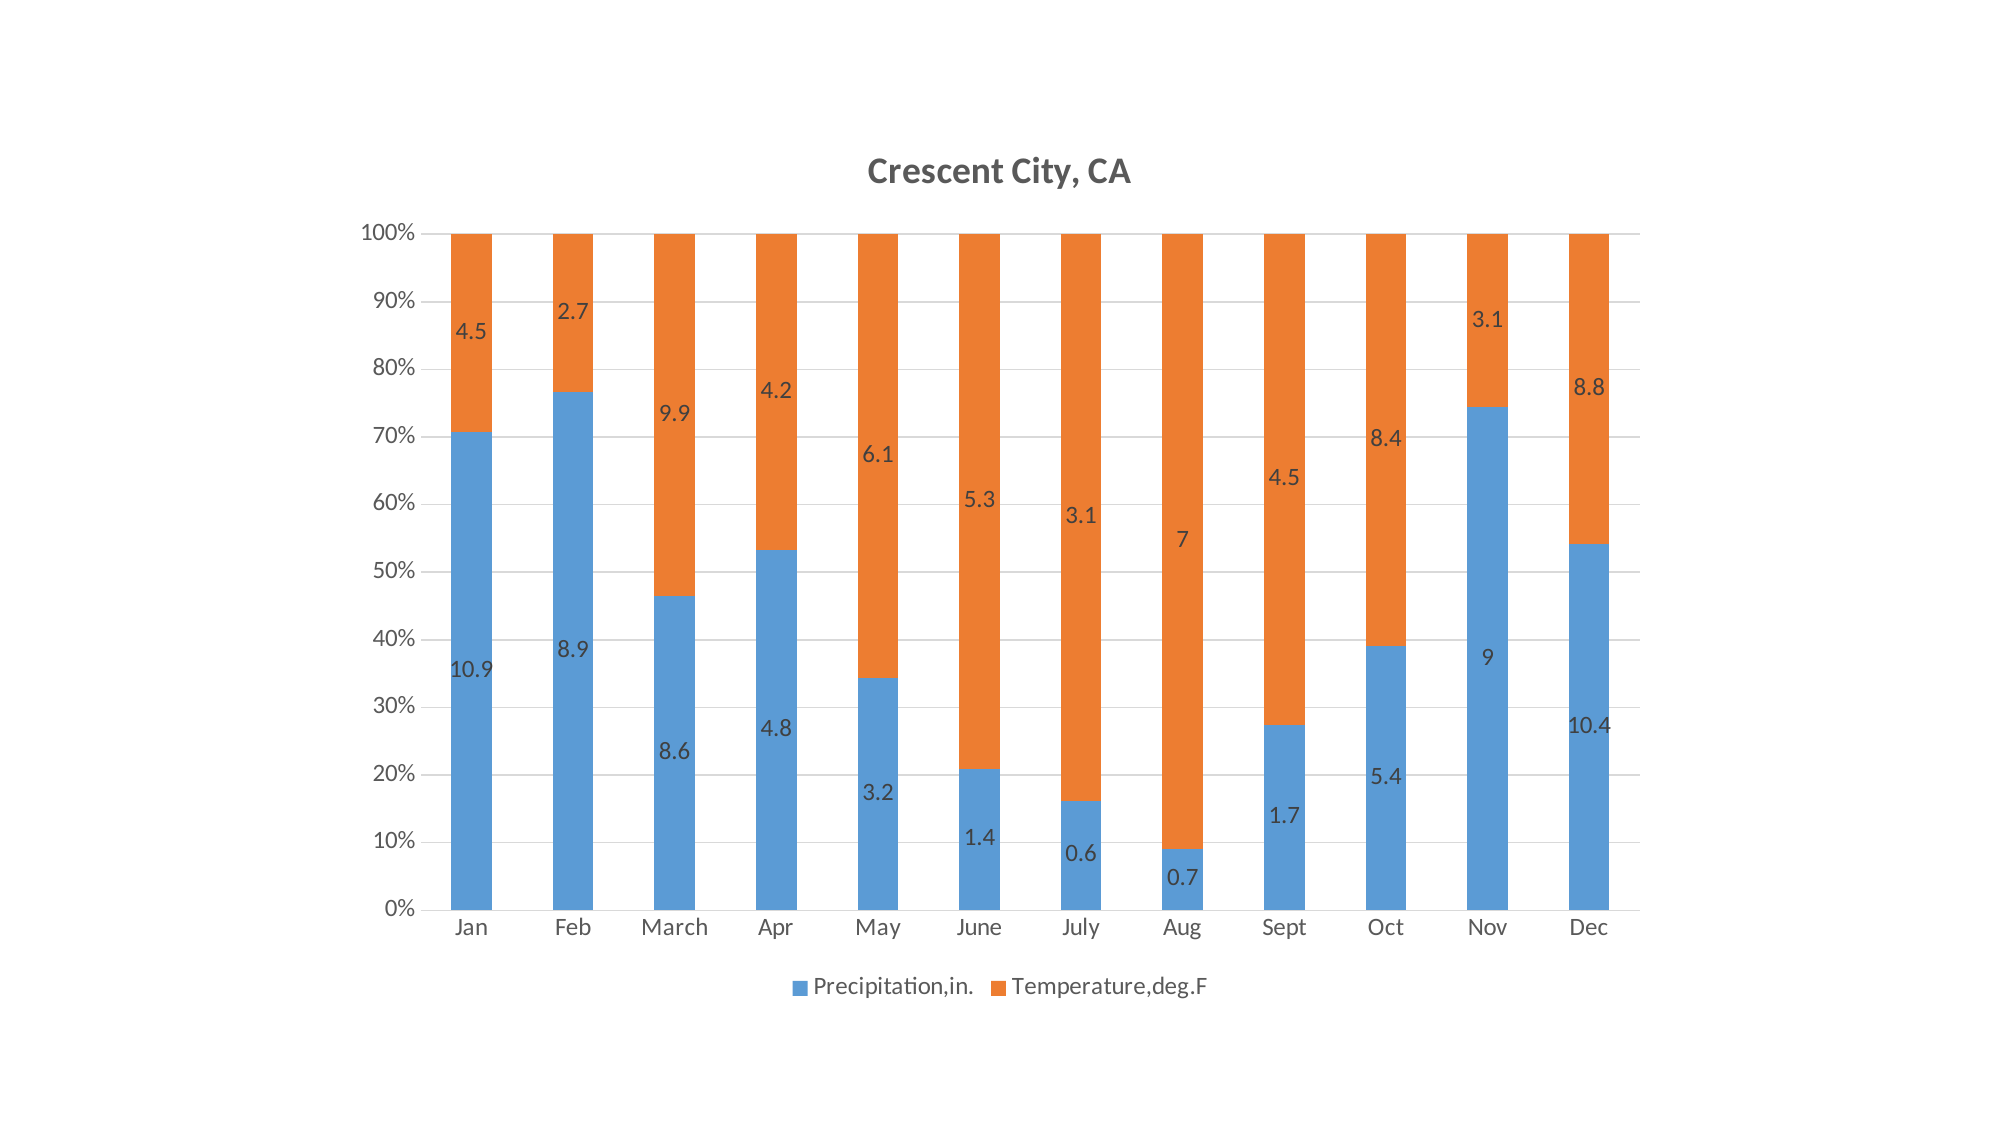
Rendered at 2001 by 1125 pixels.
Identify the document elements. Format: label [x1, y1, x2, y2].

chart [333, 117, 1667, 1007]
